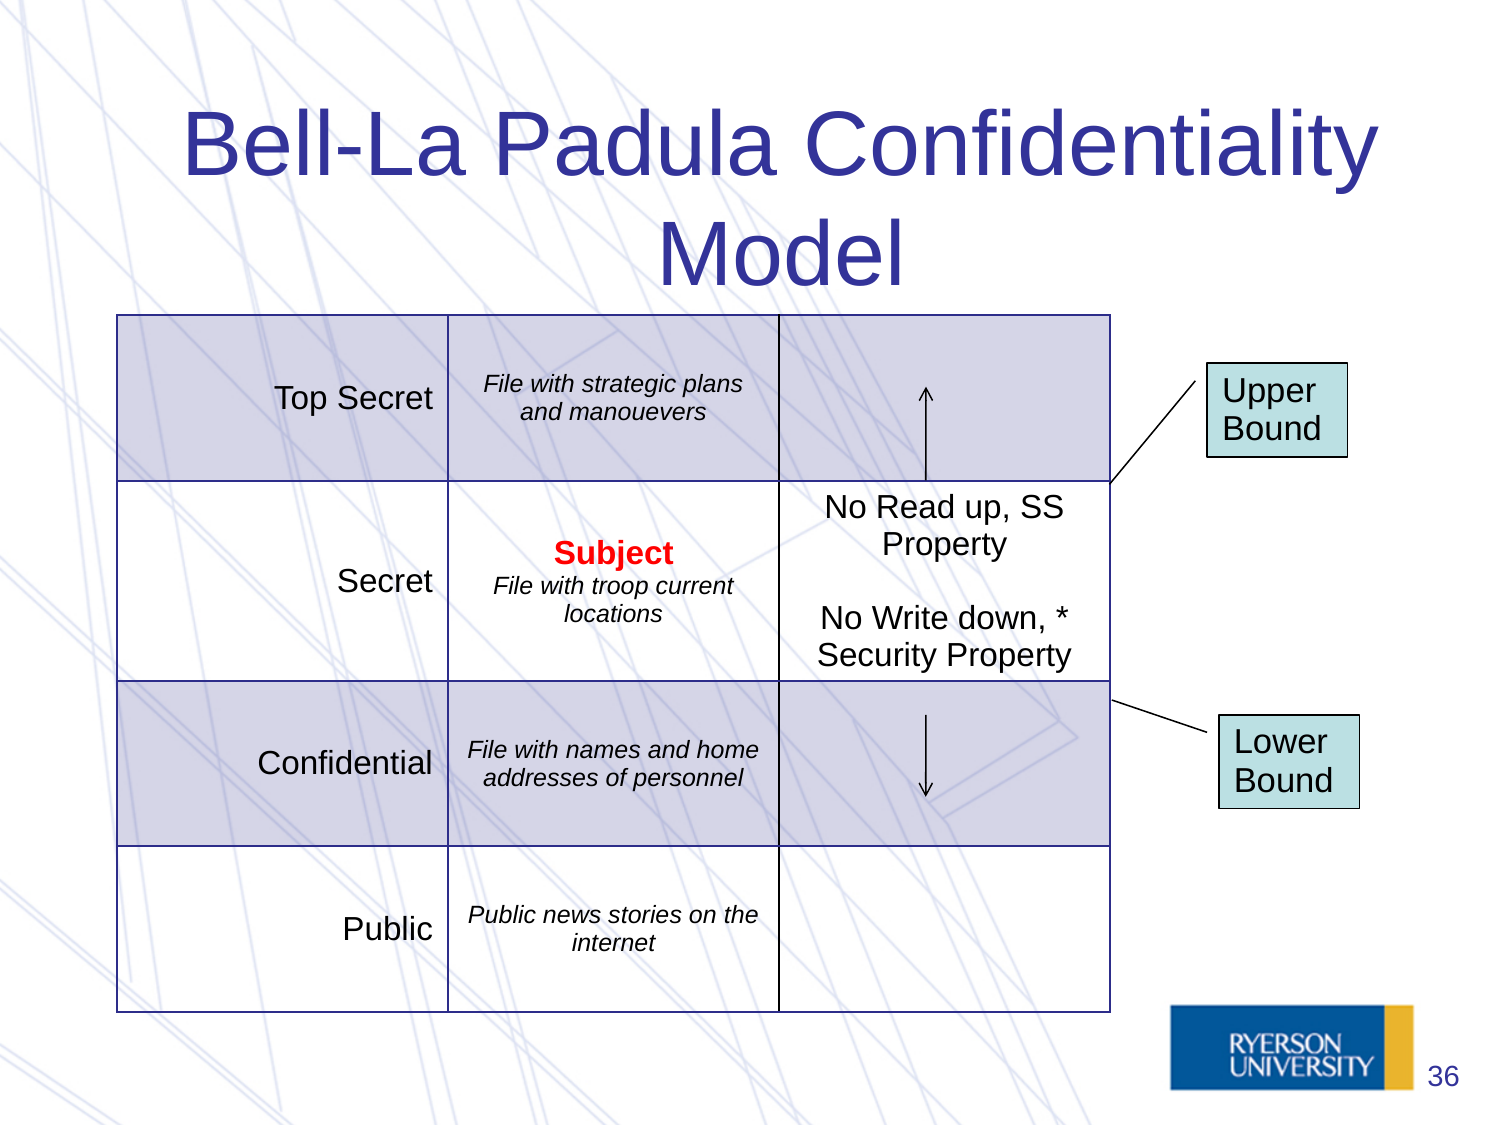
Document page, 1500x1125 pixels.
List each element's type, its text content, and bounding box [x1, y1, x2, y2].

table_cell Public news stories on the internet [449, 847, 778, 1011]
text_box Upper Bound [1207, 363, 1348, 458]
slide_number 36 [1399, 1049, 1476, 1113]
table_header File with strategic plans and manouevers [449, 316, 778, 480]
picture [0, 0, 1500, 1125]
table_header Top Secret [118, 316, 447, 480]
table_cell Secret [118, 482, 447, 680]
table_cell [780, 682, 1109, 845]
table_cell File with names and home addresses of personnel [449, 682, 778, 845]
table_cell [780, 847, 1109, 1011]
title Bell-La Padula Confidentiality Model [112, 99, 1451, 288]
table_cell No Read up, SS Property No Write down, * Security Property [780, 482, 1109, 680]
table_header [780, 316, 1109, 480]
table_cell Subject File with troop current locations [449, 482, 778, 680]
table_cell Public [118, 847, 447, 1011]
text_box Lower Bound [1218, 714, 1360, 809]
table_cell Confidential [118, 682, 447, 845]
